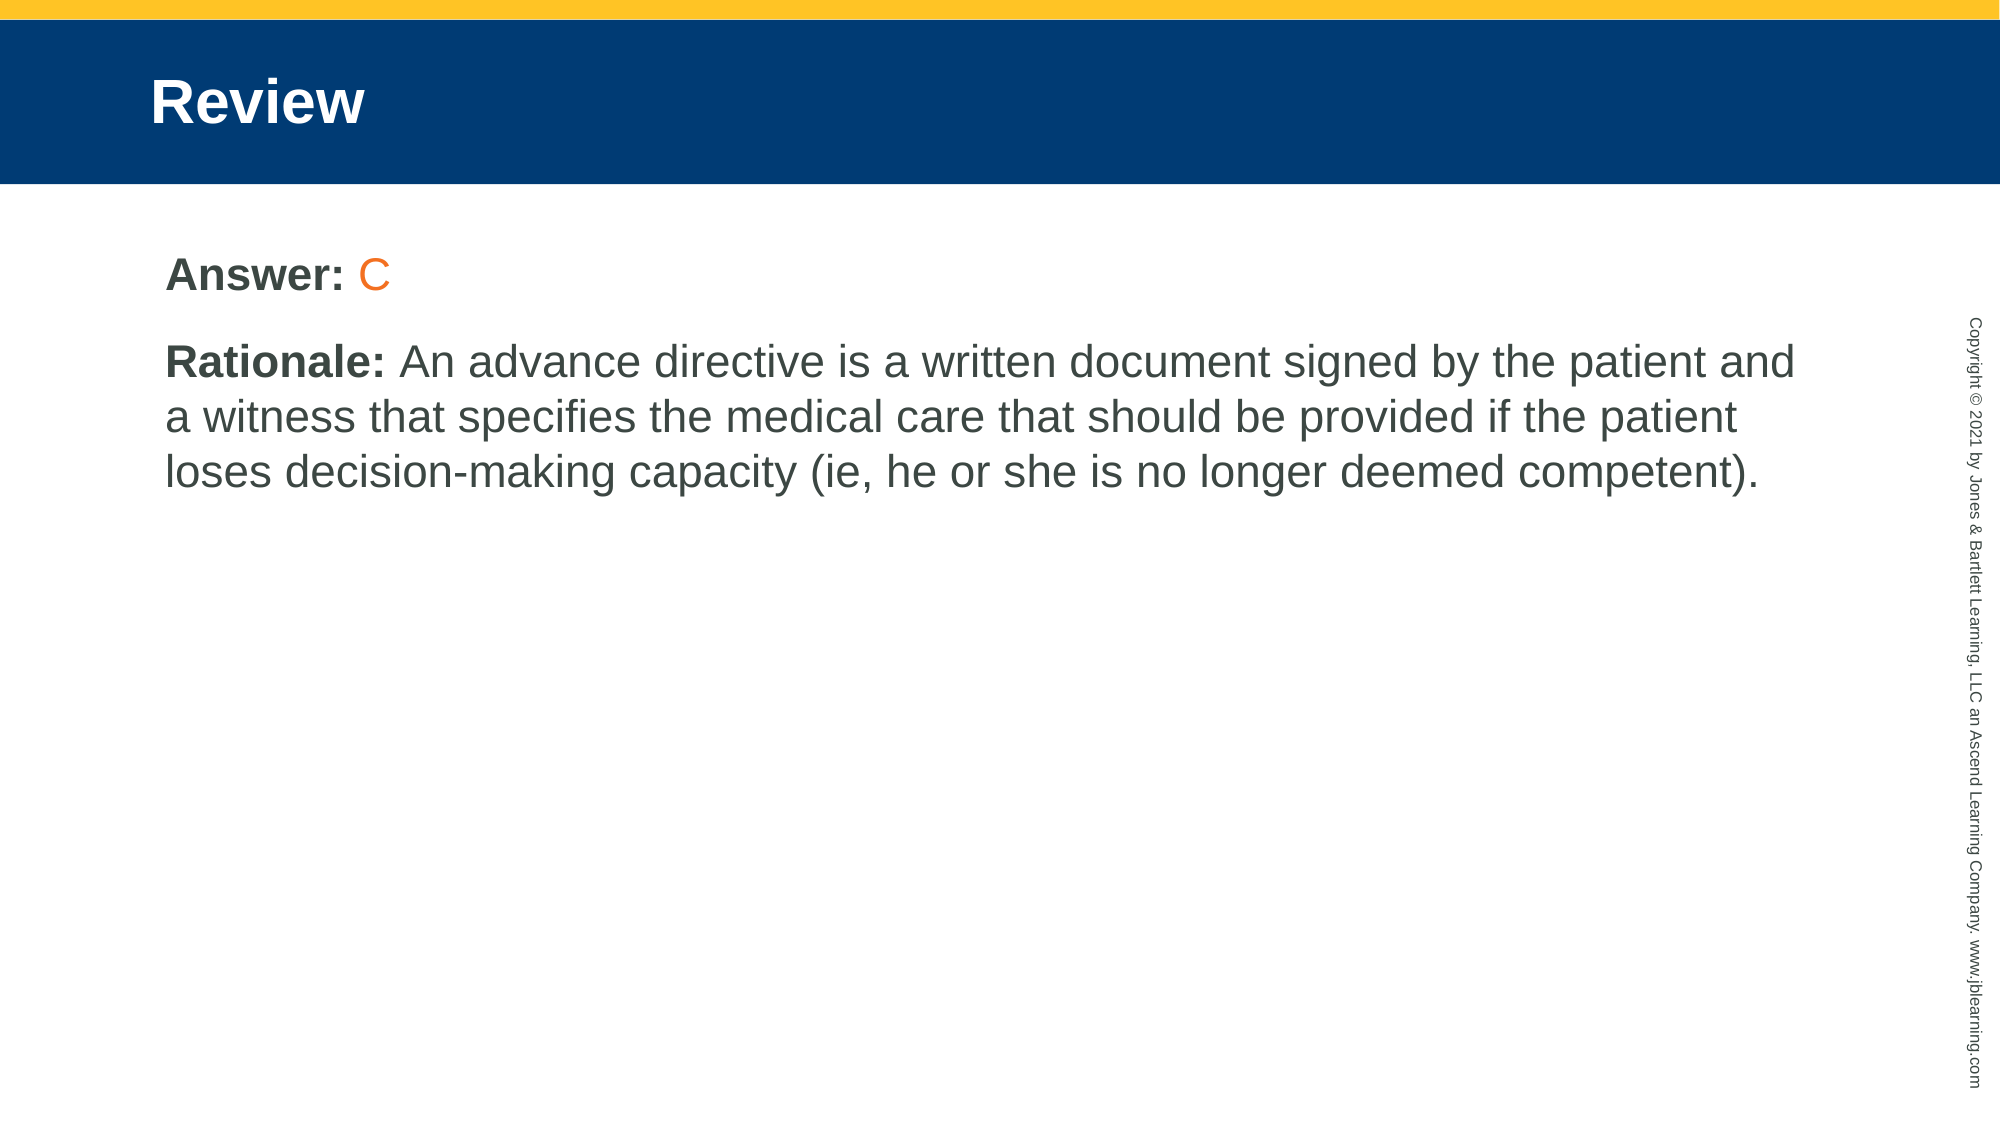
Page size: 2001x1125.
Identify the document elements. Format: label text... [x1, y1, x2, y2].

list Answer: C Rationale: An advance directive is a written document signed by the patient and a witness that specifies the medical care that should be provided if the patient loses decision-making capacity (ie, he or she is no longer deemed competent). [150, 237, 1850, 1025]
title Review [0, 19, 2000, 185]
